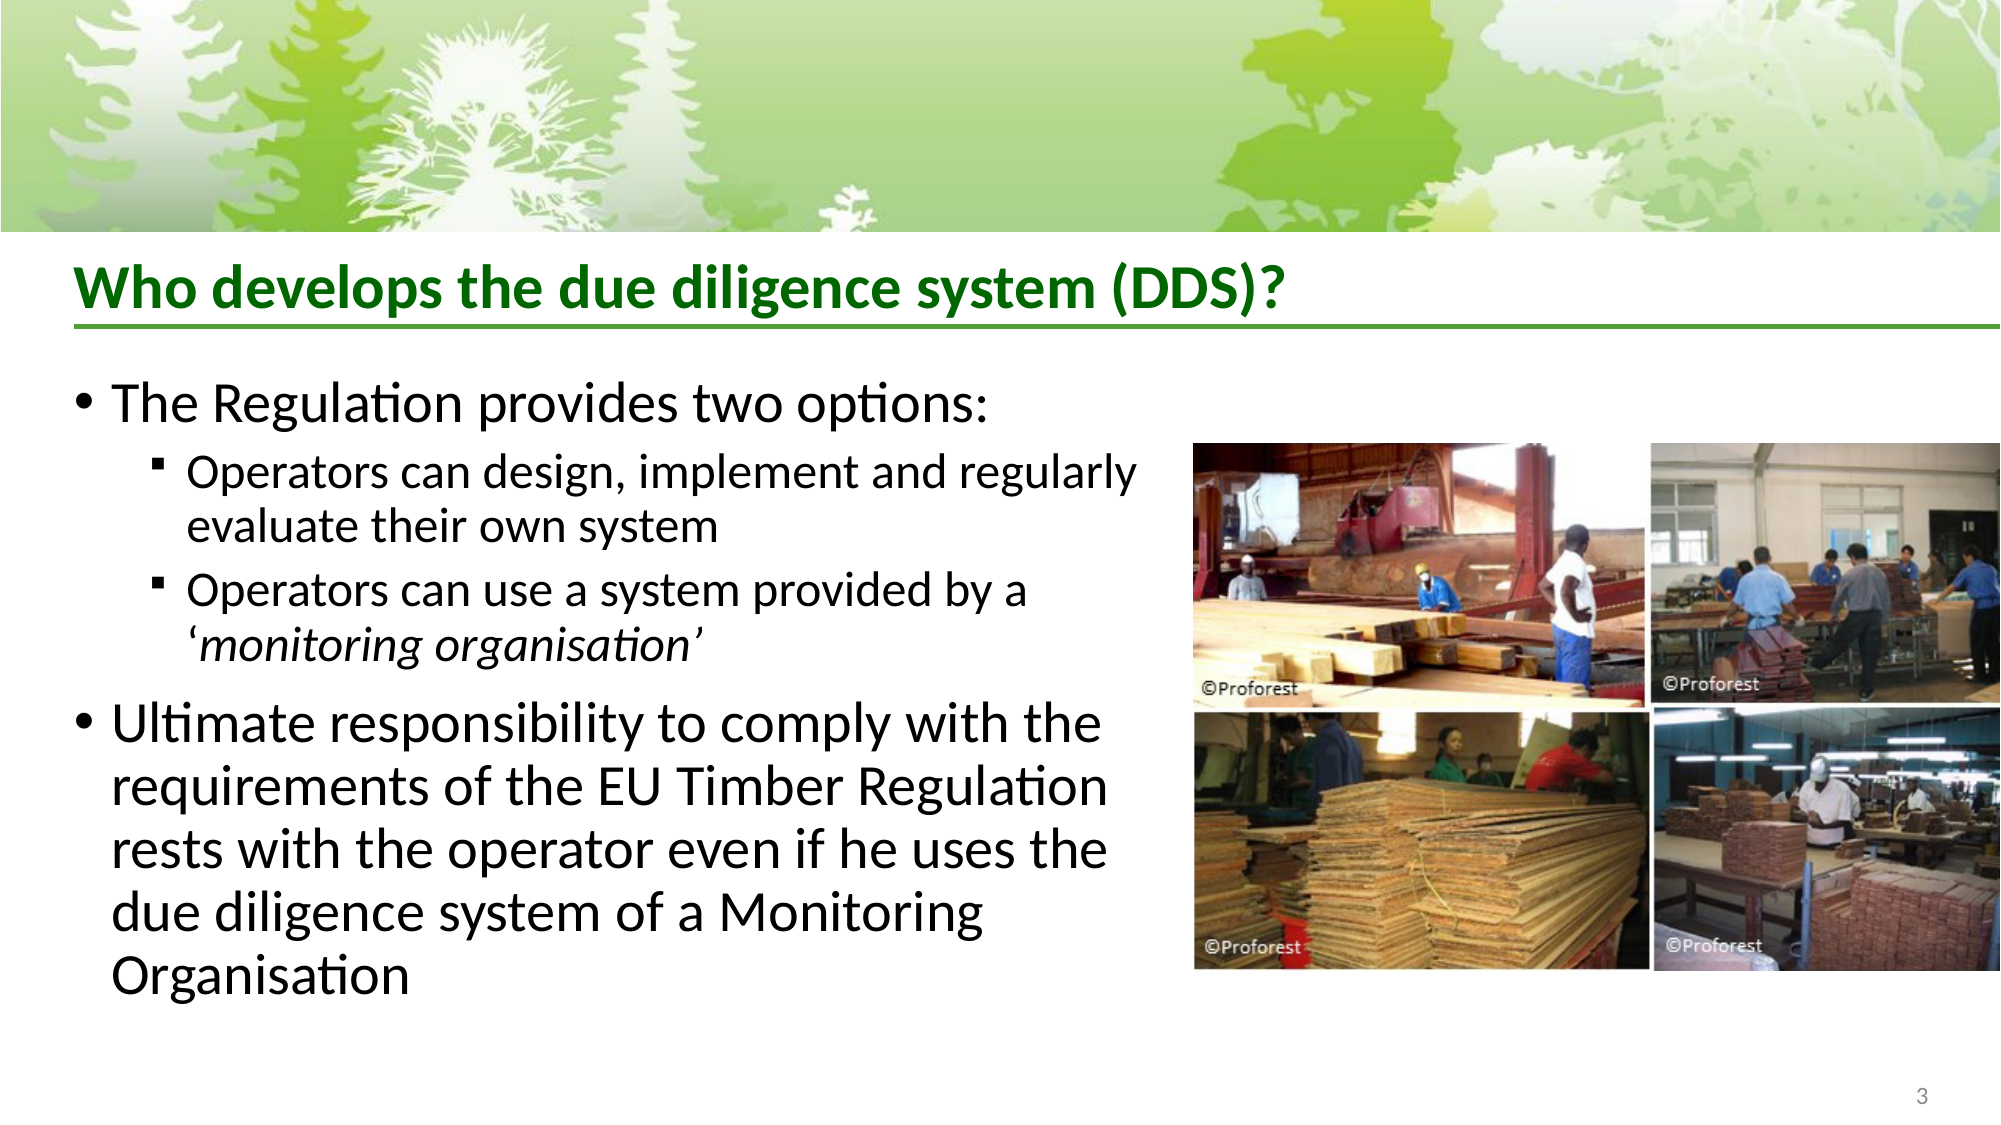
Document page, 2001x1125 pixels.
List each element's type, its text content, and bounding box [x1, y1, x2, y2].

title Who develops the due diligence system (DDS)? [58, 175, 1559, 401]
picture [0, 0, 2000, 232]
list The Regulation provides two options: Operators can design, implement and regularly evaluate their own system Operators can use a system provided by a ‘monitoring organisation’ Ultimate responsibility to comply with the requirements of the EU Timber Regulation rests with the operator even if he uses the due diligence system of a Monitoring Organisation [58, 364, 1208, 1107]
picture [1193, 443, 2000, 971]
slide_number 3 [1493, 1065, 1944, 1125]
